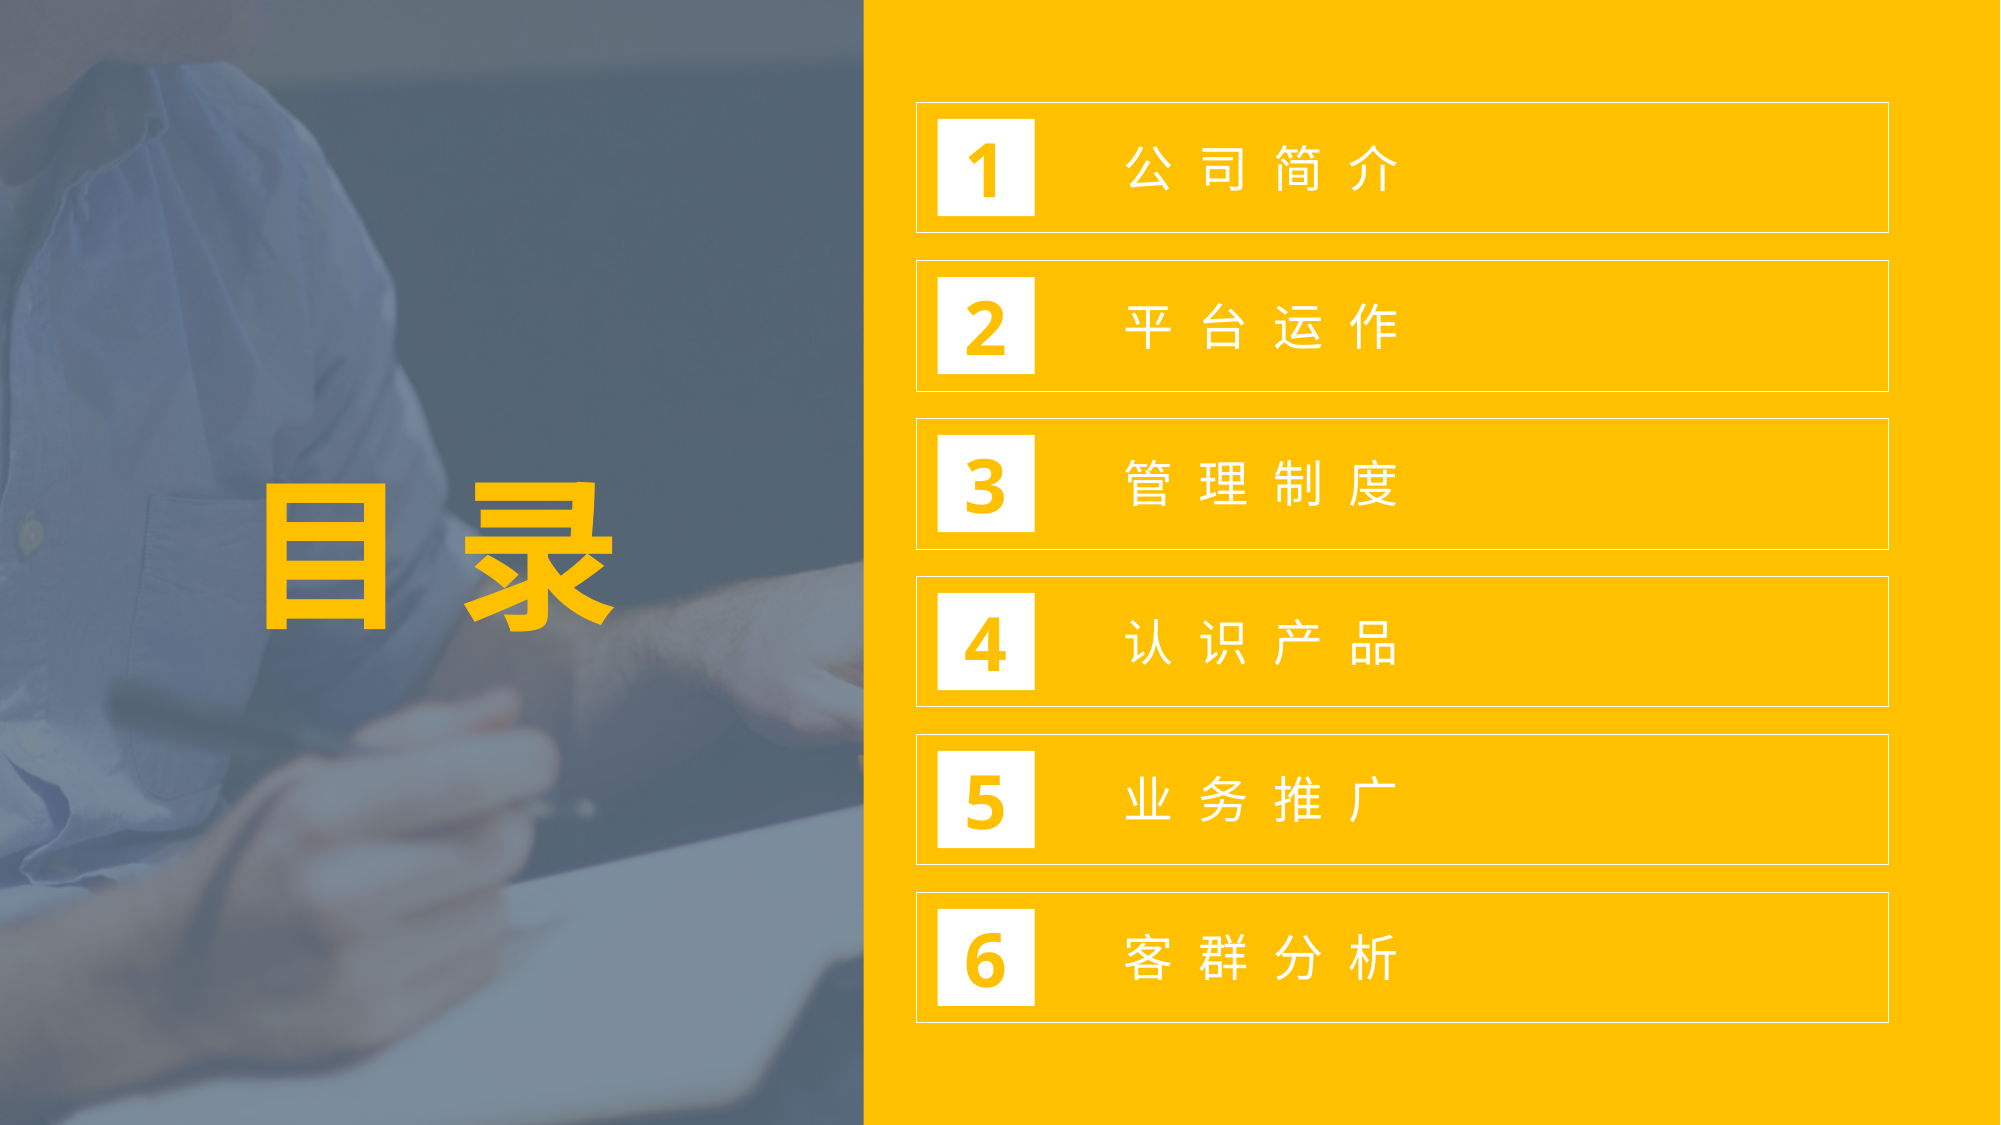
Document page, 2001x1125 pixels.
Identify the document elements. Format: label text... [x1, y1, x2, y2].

text_box 客群分析 [1108, 919, 1414, 995]
text_box 3 [936, 434, 1036, 533]
text_box [916, 417, 1890, 550]
text_box 认识产品 [1108, 603, 1414, 679]
text_box 平台运作 [1108, 287, 1414, 363]
text_box [916, 101, 1890, 234]
text_box [916, 733, 1890, 866]
text_box 1 [936, 118, 1036, 217]
title 目录 [0, 453, 866, 672]
text_box 管理制度 [1108, 445, 1414, 521]
text_box 公司简介 [1108, 129, 1414, 205]
text_box [916, 891, 1890, 1024]
text_box 2 [936, 276, 1036, 375]
text_box 业务推广 [1108, 761, 1414, 837]
text_box 5 [936, 750, 1036, 849]
text_box 4 [936, 592, 1036, 691]
text_box [916, 259, 1890, 392]
text_box [916, 575, 1890, 708]
text_box 6 [936, 908, 1036, 1007]
